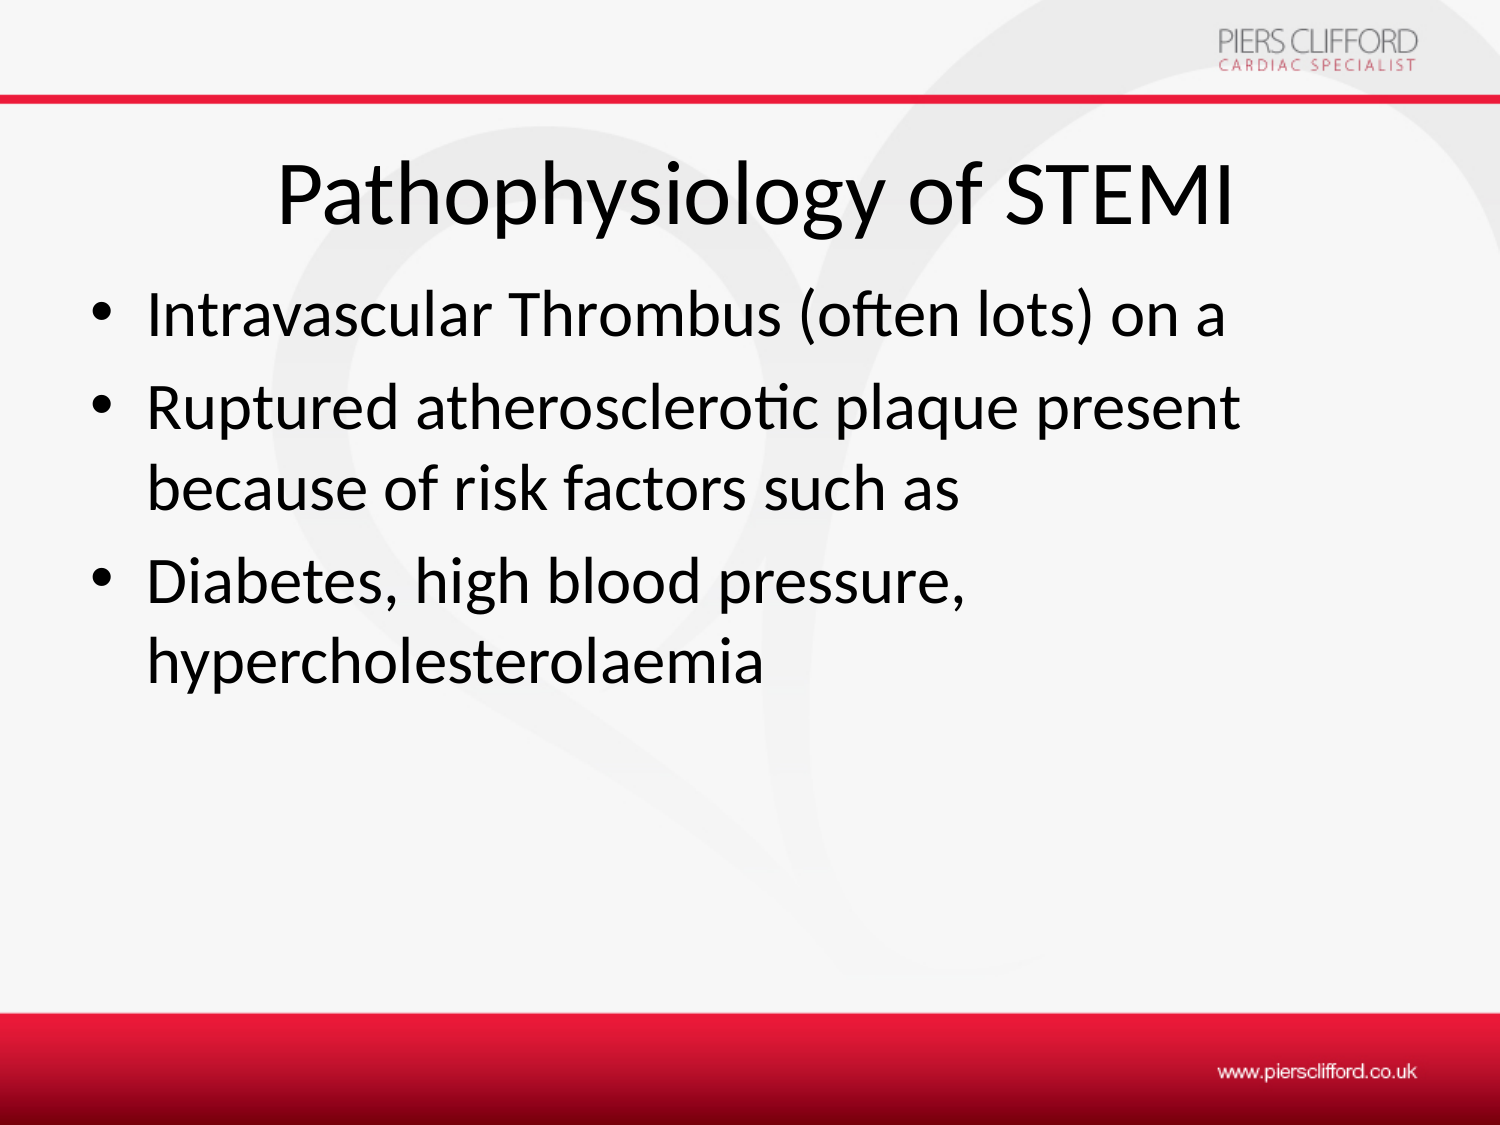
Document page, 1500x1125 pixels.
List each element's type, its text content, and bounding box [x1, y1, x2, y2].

list Intravascular Thrombus (often lots) on a Ruptured atherosclerotic plaque present because of risk factors such as Diabetes, high blood pressure, hypercholesterolaemia [74, 262, 1426, 1006]
title Pathophysiology of STEMI [81, 93, 1433, 282]
picture [0, 0, 1500, 1125]
